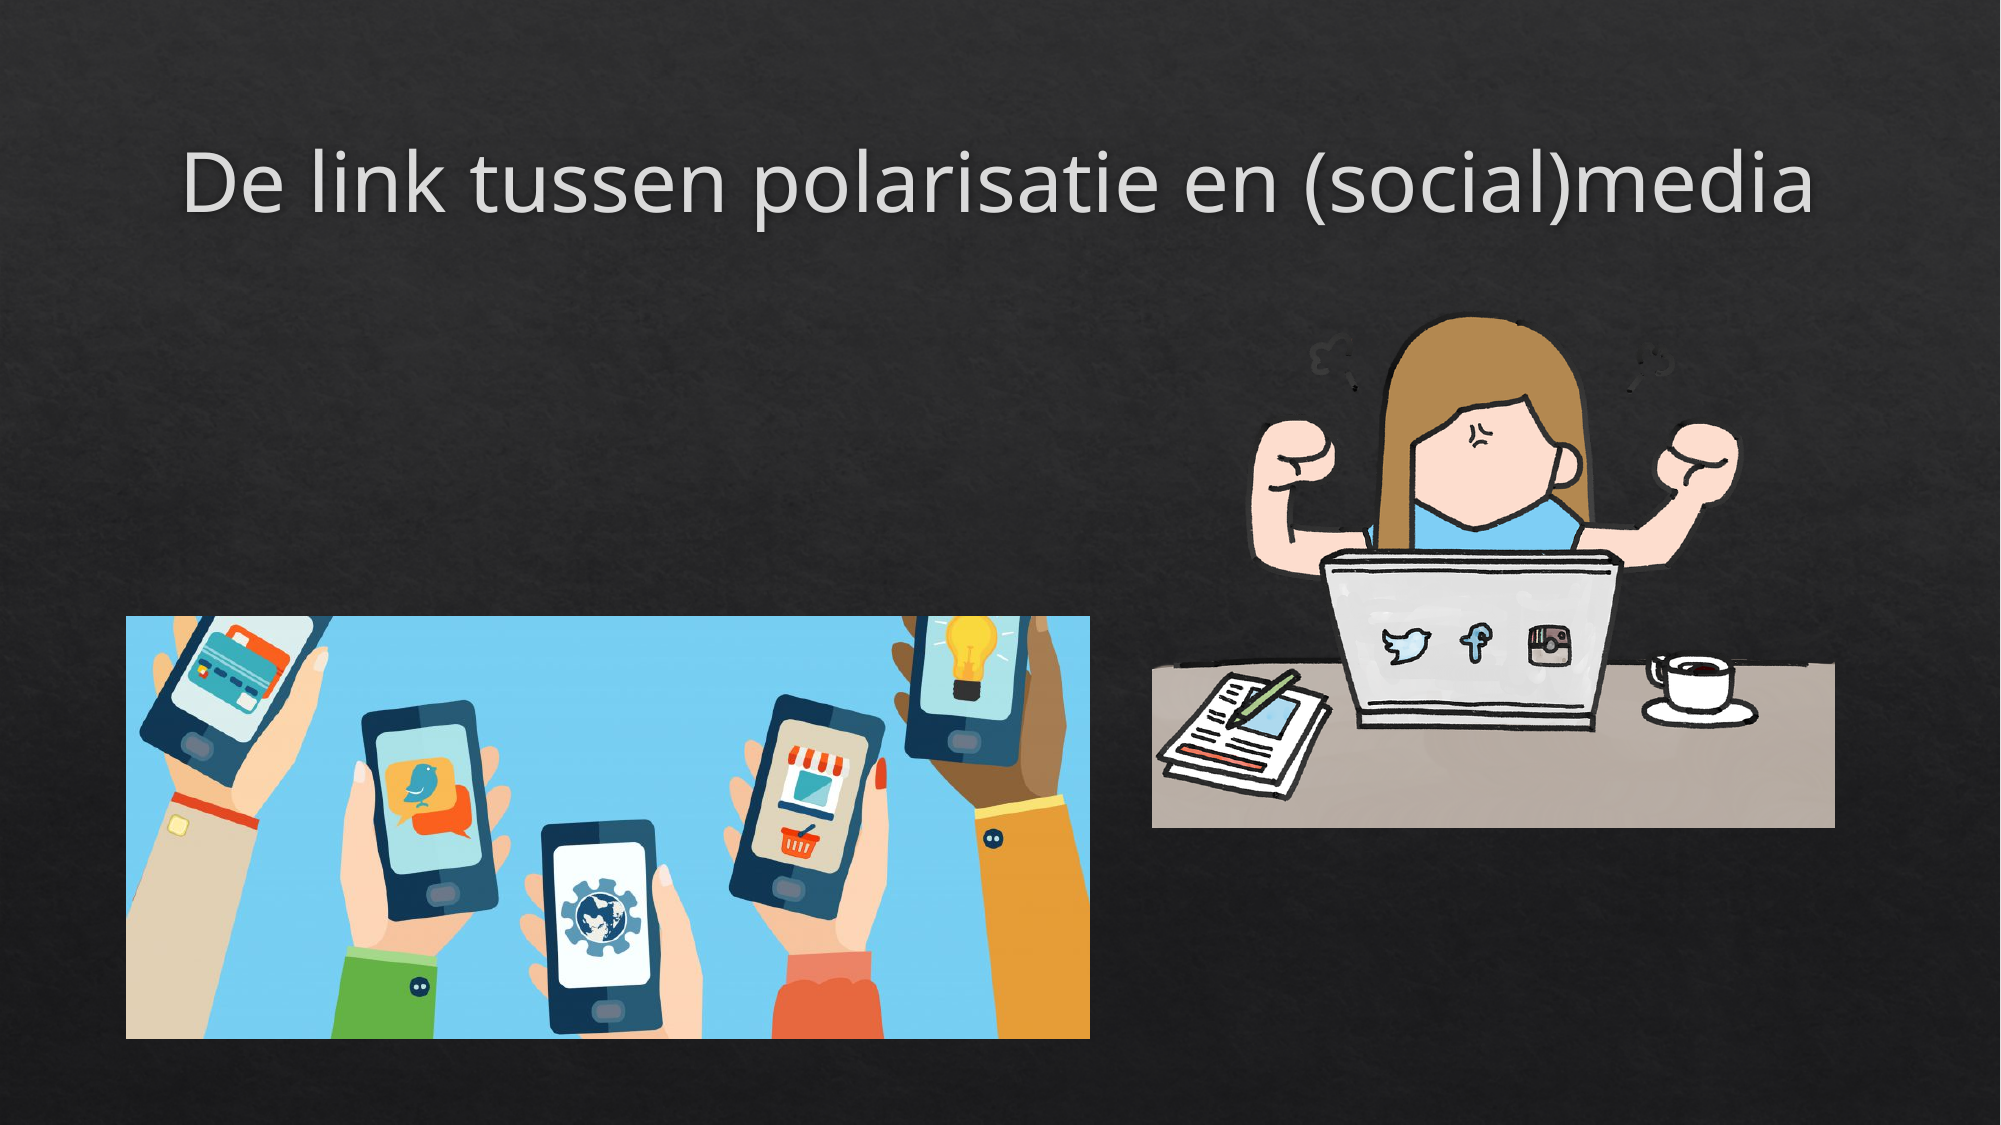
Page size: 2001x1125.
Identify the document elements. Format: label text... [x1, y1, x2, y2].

title De link tussen polarisatie en (social)media [149, 99, 1849, 260]
picture [1152, 297, 1835, 828]
picture [126, 616, 1090, 1039]
